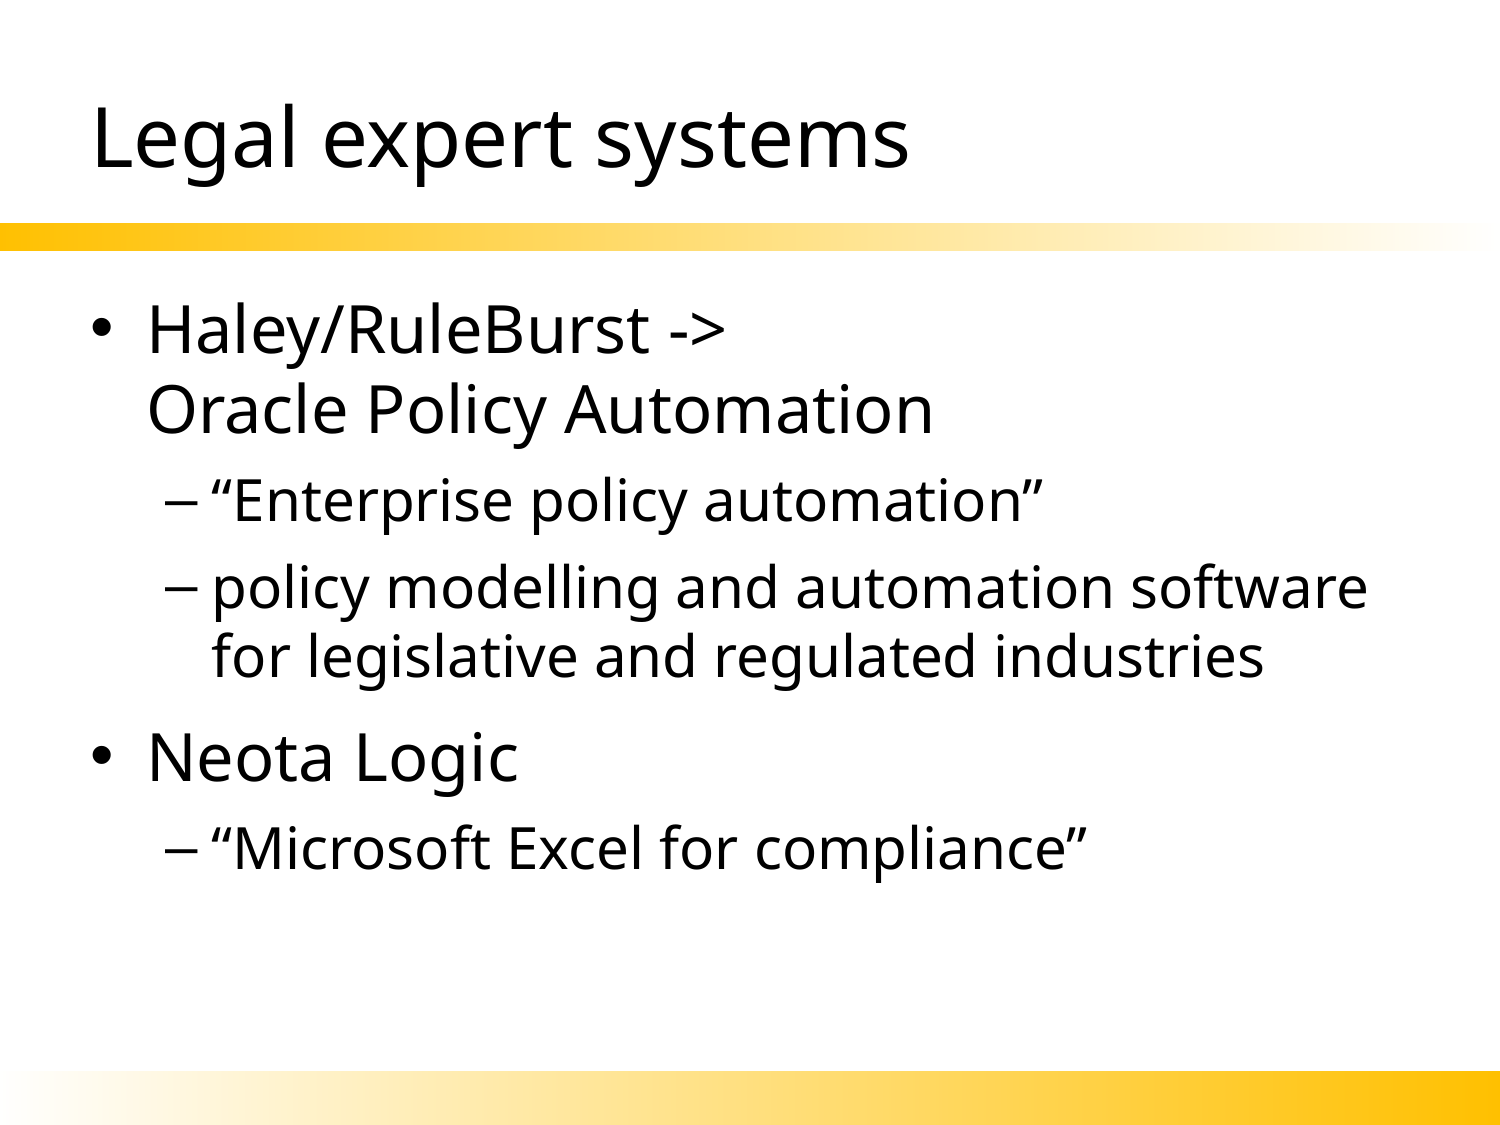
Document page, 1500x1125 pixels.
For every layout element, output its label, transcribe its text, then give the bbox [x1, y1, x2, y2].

table_header Product Name [1172, 1072, 1177, 1125]
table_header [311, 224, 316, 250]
table_header Type [293, 224, 298, 250]
list Haley/RuleBurst -> Oracle Policy Automation “Enterprise policy automation” policy modelling and automation software for legislative and regulated industries Neota Logic “Microsoft Excel for compliance” [75, 278, 1425, 1005]
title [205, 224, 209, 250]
title Legal expert systems [75, 45, 1425, 224]
table_header Type [1113, 1072, 1118, 1125]
